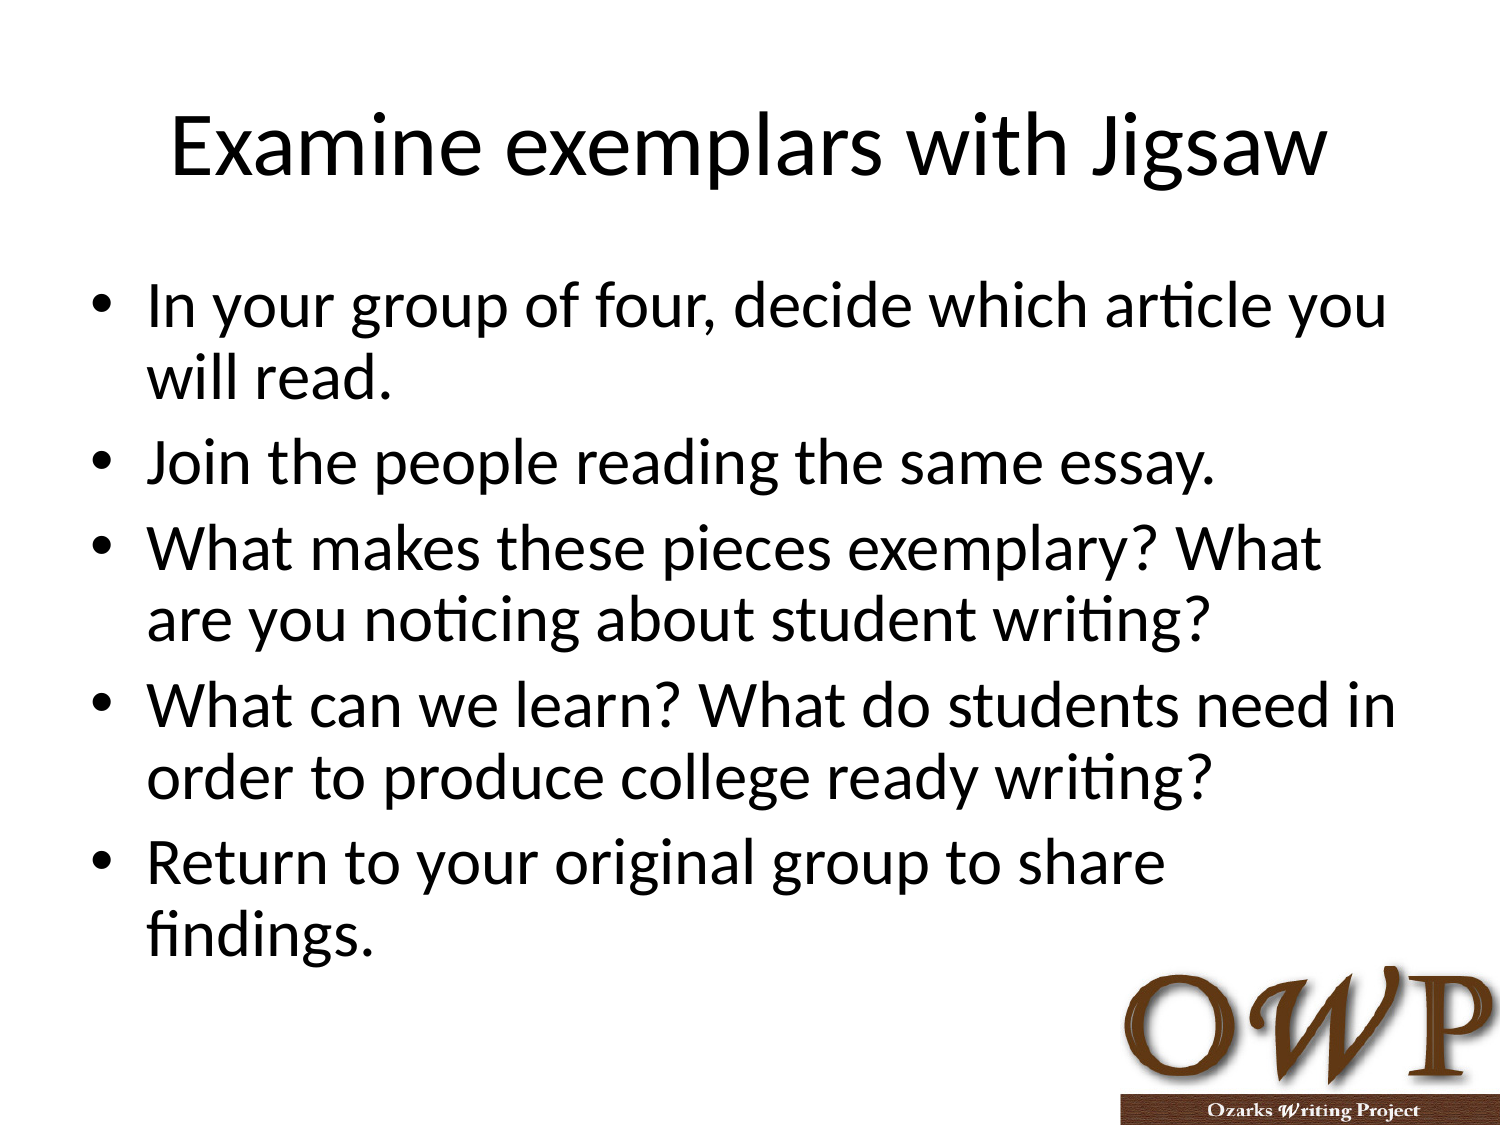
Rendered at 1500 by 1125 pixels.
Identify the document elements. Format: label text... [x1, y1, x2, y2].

list In your group of four, decide which article you will read. Join the people reading the same essay. What makes these pieces exemplary? What are you noticing about student writing? What can we learn? What do students need in order to produce college ready writing? Return to your original group to share findings. [74, 262, 1426, 1006]
picture [1120, 957, 1500, 1125]
title Examine exemplars with Jigsaw [74, 44, 1426, 233]
